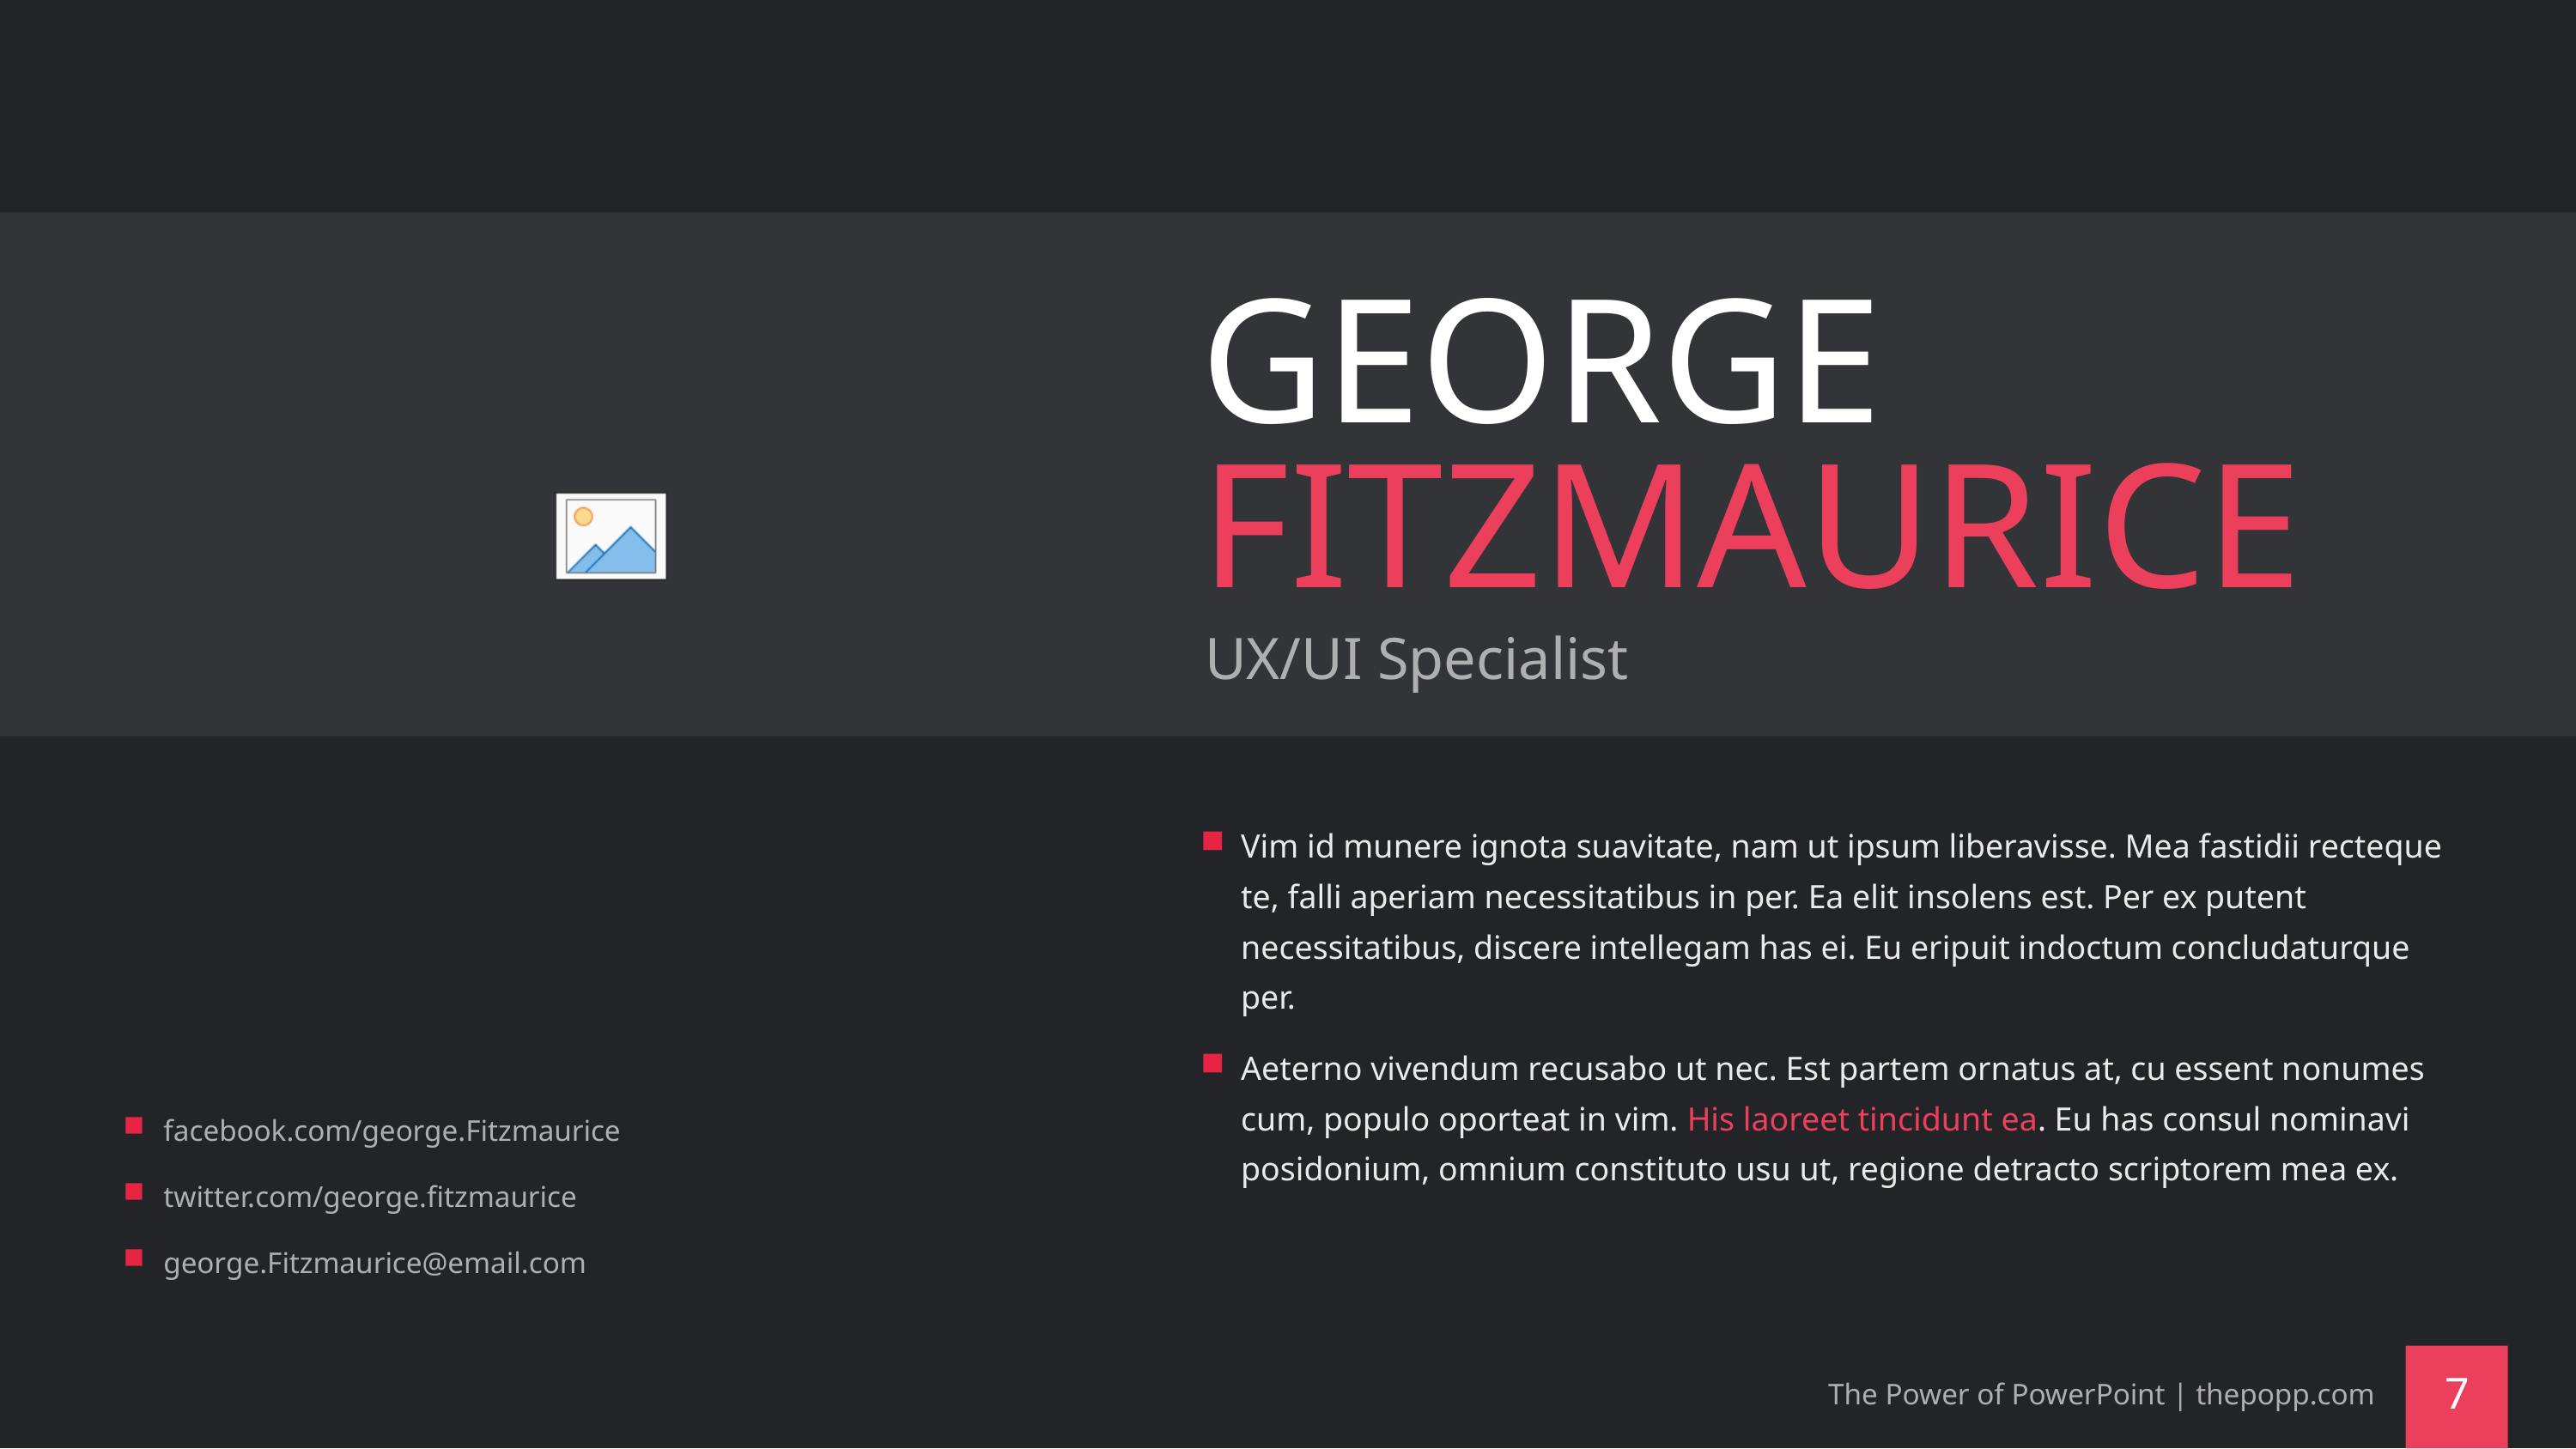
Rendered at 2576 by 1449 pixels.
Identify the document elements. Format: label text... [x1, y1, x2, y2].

list UX/UI Specialist [1192, 594, 2466, 722]
picture [110, 0, 1113, 1073]
title GEORGE FITZMAURICE [1188, 234, 2462, 627]
list Vim id munere ignota suavitate, nam ut ipsum liberavisse. Mea fastidii recteque te, falli aperiam necessitatibus in per. Ea elit insolens est. Per ex putent necessitatibus, discere intellegam has ei. Eu eripuit indoctum concludaturque per. Aeterno vivendum recusabo ut nec. Est partem ornatus at, cu essent nonumes cum, populo oporteat in vim. His laoreet tincidunt ea. Eu has consul nominavi posidonium, omnium constituto usu ut, regione detracto scriptorem mea ex. [1188, 808, 2462, 1285]
footer The Power of PowerPoint | thepopp.com [1519, 1356, 2389, 1434]
list facebook.com/george.Fitzmaurice twitter.com/george.fitzmaurice george.Fitzmaurice@email.com [110, 1095, 1113, 1341]
slide_number 7 [2404, 1356, 2509, 1434]
